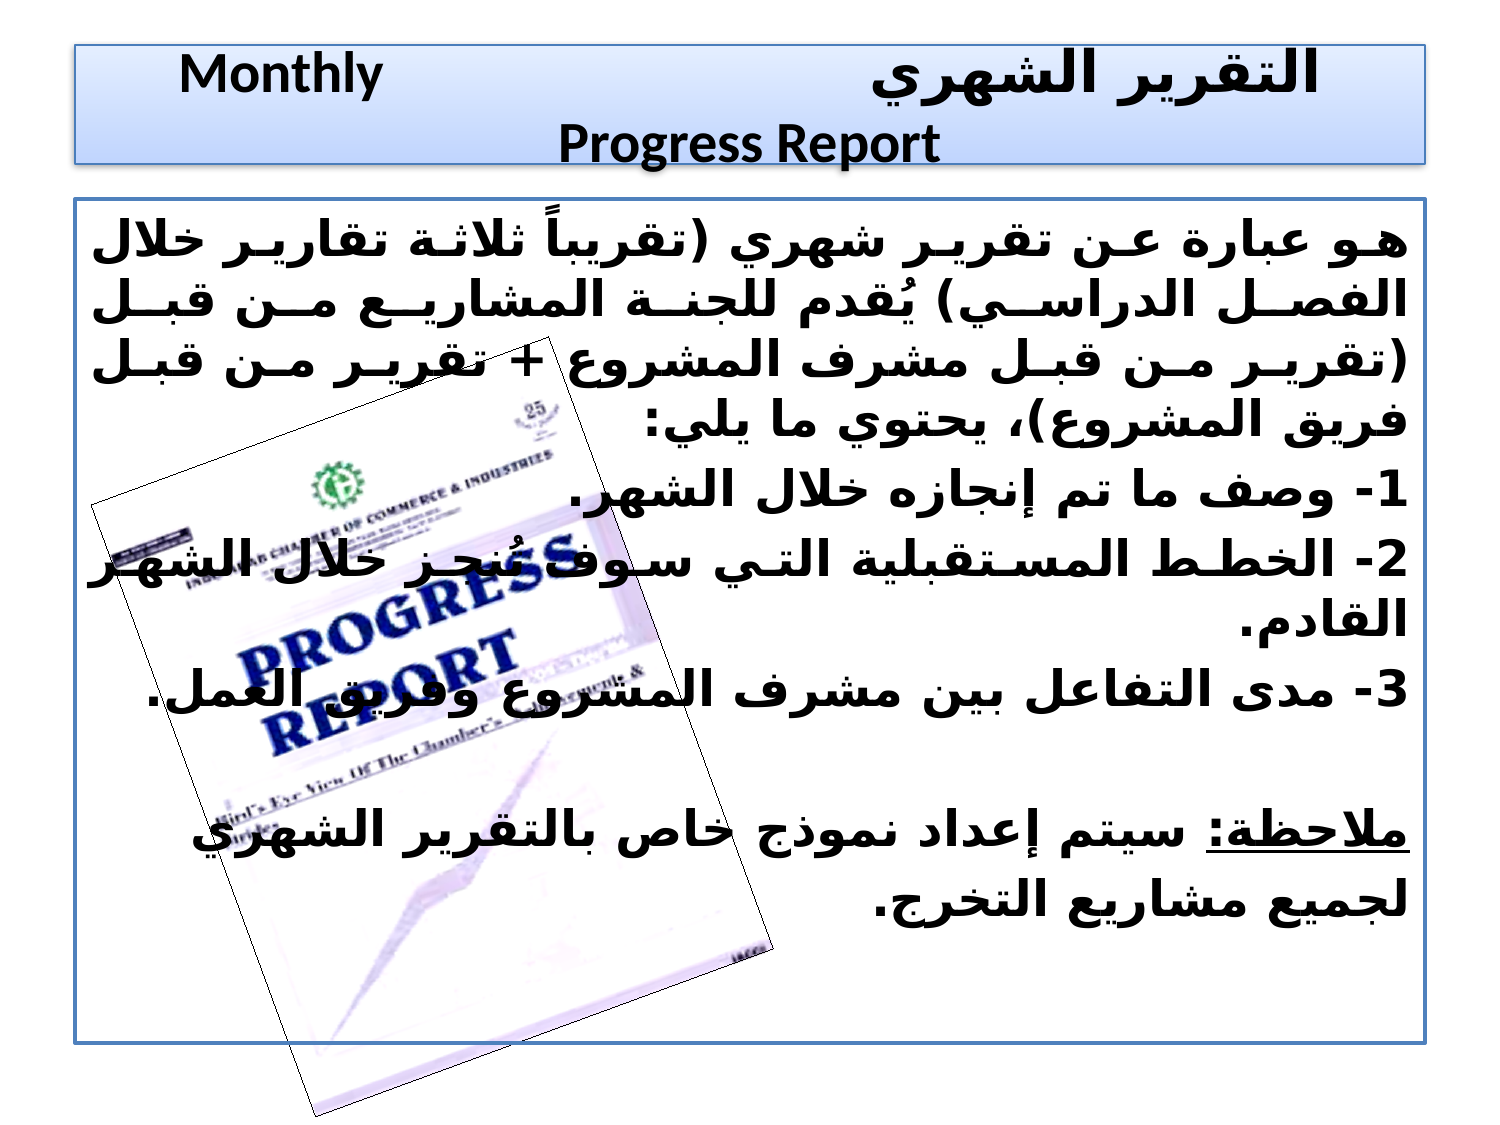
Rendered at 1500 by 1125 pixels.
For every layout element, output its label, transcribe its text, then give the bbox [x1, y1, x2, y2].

title التقرير الشهري Monthly Progress Report [74, 44, 1426, 165]
picture [188, 400, 677, 1053]
list هو عبارة عن تقرير شهري (تقريباً ثلاثة تقارير خلال الفصل الدراسي) يُقدم للجنة المشاريع من قبل (تقرير من قبل مشرف المشروع + تقرير من قبل فريق المشروع)، يحتوي ما يلي: 1- وصف ما تم إنجازه خلال الشهر. 2- الخطط المستقبلية التي سوف تُنجز خلال الشهر القادم. 3- مدى التفاعل بين مشرف المشروع وفريق العمل. ملاحظة: سيتم إعداد نموذج خاص بالتقرير الشهري لجميع مشاريع التخرج. [73, 197, 1427, 1045]
